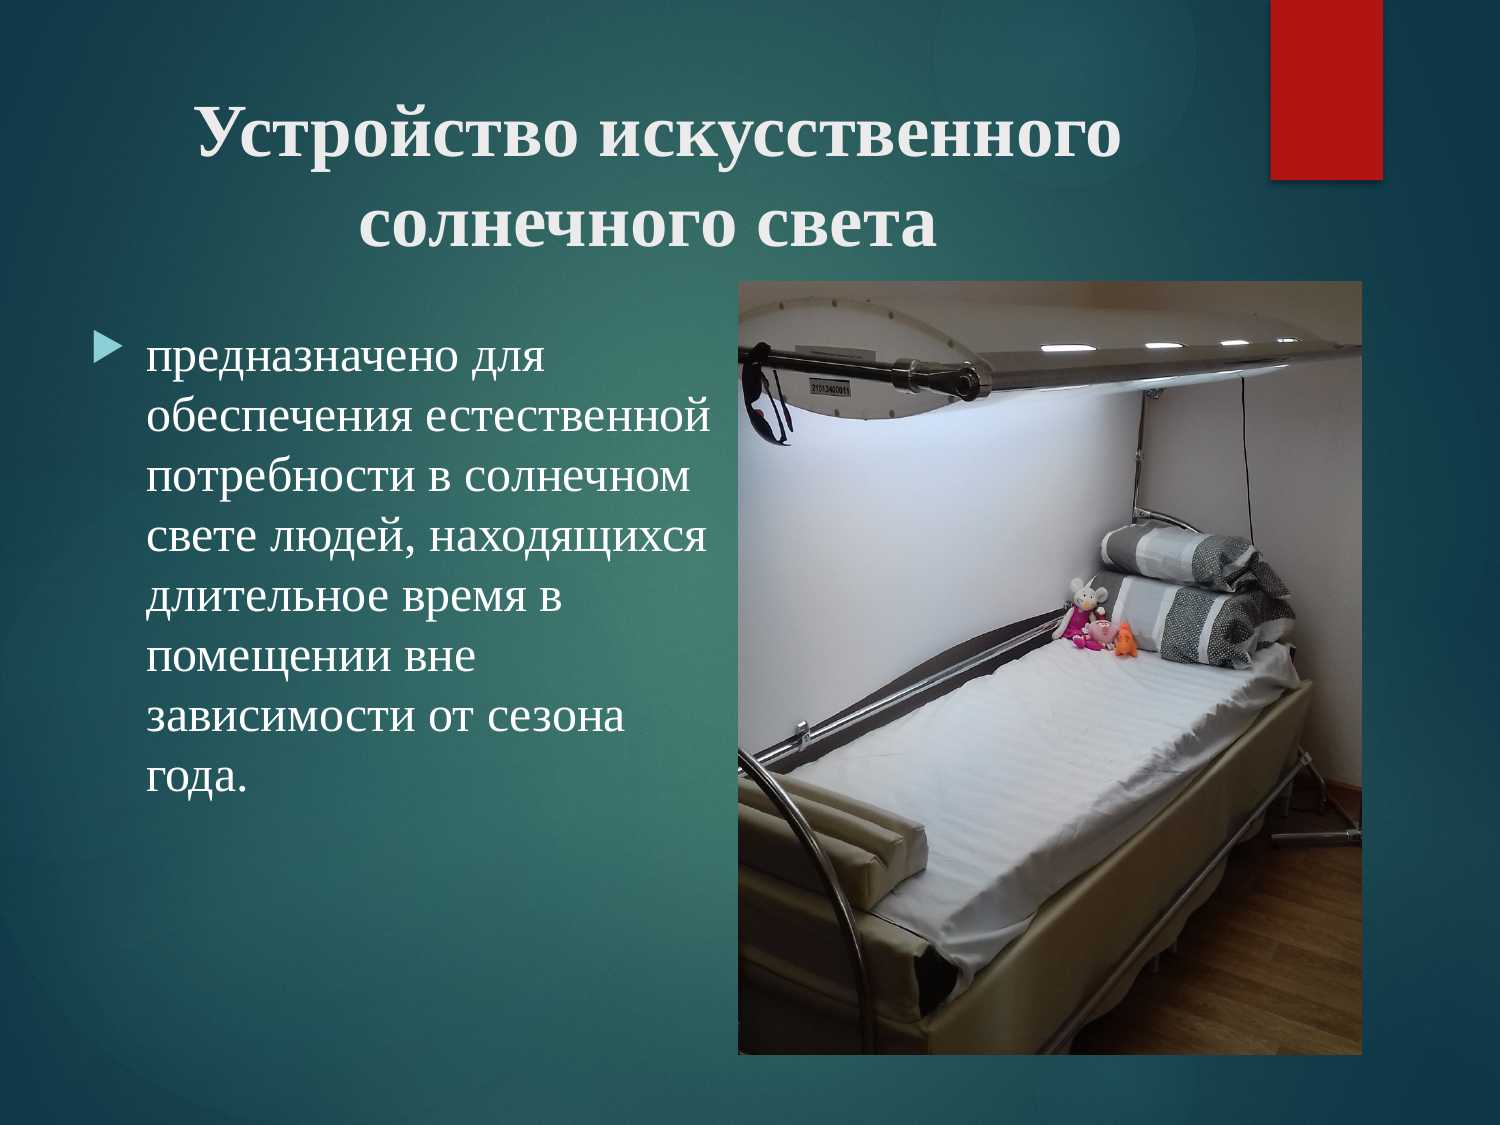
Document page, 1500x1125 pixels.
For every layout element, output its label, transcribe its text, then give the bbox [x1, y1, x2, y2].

title Устройство искусственного солнечного света [79, 74, 1237, 304]
list предназначено для обеспечения естественной потребности в солнечном свете людей, находящихся длительное время в помещении вне зависимости от сезона года. [75, 314, 732, 1006]
picture [737, 280, 1363, 1055]
